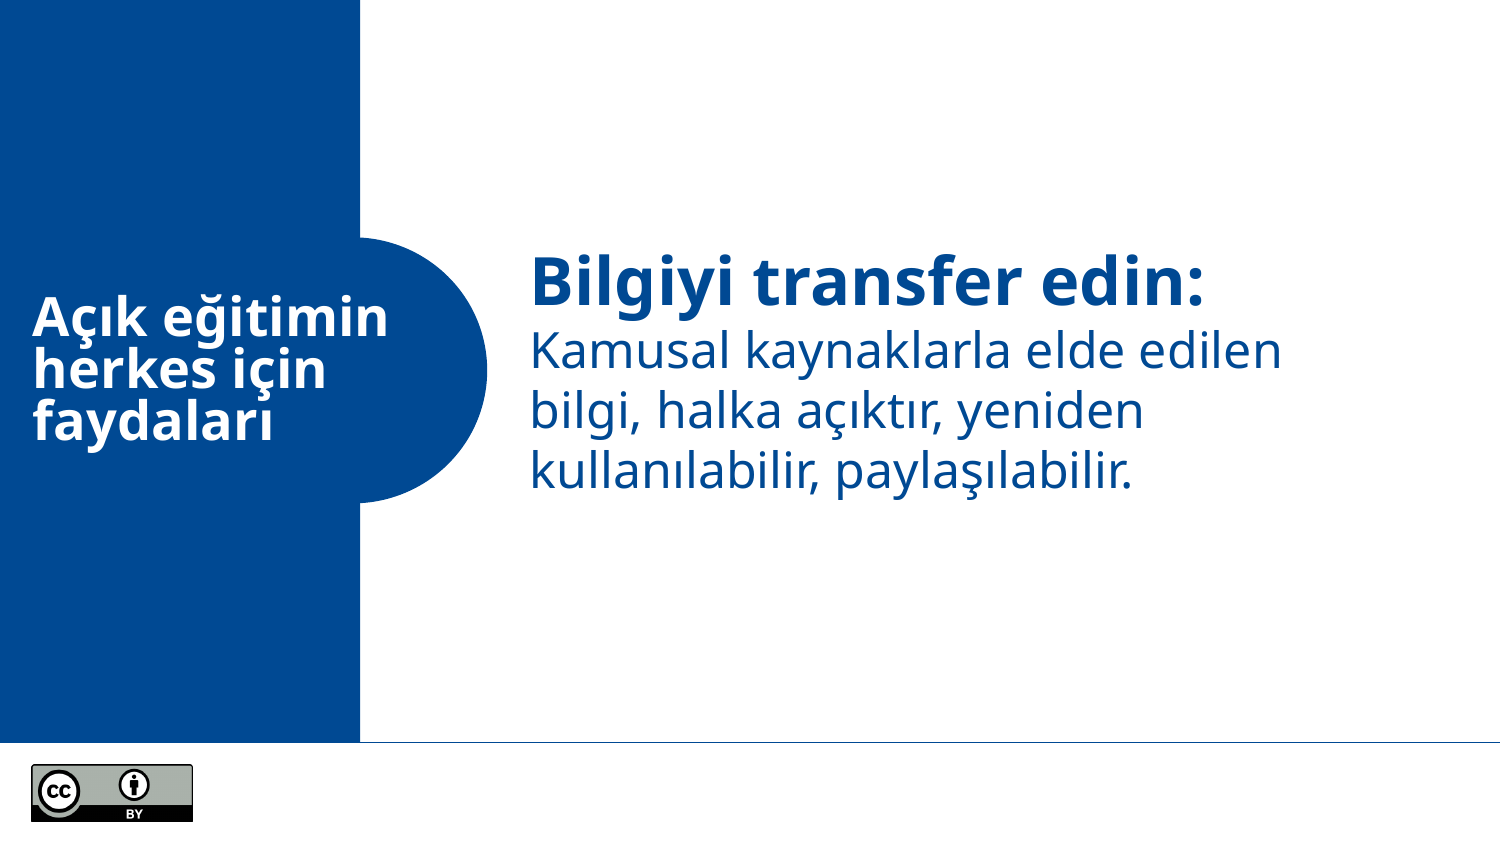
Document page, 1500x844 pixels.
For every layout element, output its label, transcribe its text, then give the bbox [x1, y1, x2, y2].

text_box Açık eğitimin herkes için faydaları [17, 279, 432, 466]
text_box [0, 750, 1500, 844]
text_box Bilgiyi transfer edin: Kamusal kaynaklarla elde edilen bilgi, halka açıktır, yeniden kullanılabilir, paylaşılabilir. [514, 223, 1426, 514]
text_box [0, 0, 361, 742]
text_box [254, 237, 488, 504]
picture [31, 764, 193, 822]
